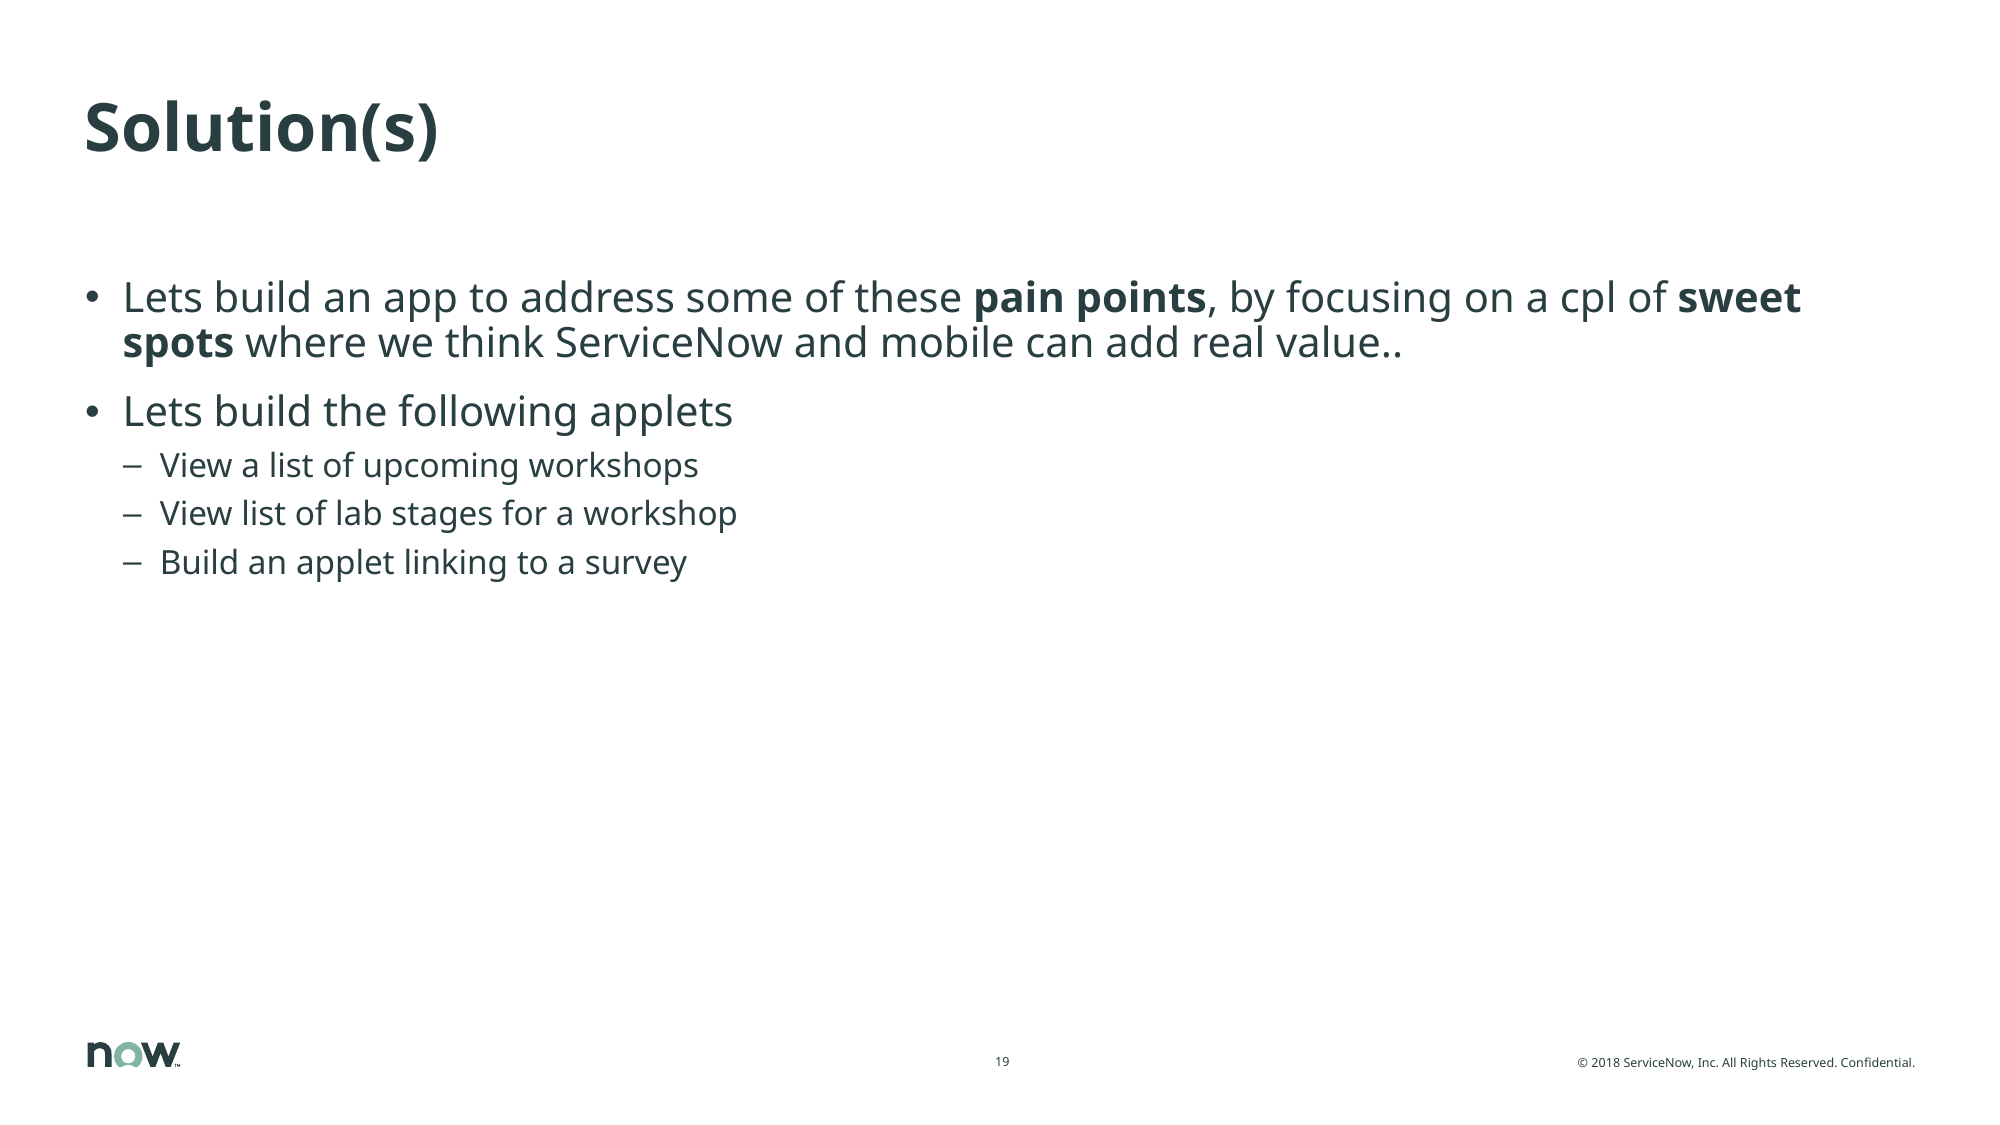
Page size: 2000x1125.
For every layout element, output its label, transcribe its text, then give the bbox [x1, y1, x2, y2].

title Solution(s) [69, 56, 1911, 166]
list Lets build an app to address some of these pain points, by focusing on a cpl of sweet spots where we think ServiceNow and mobile can add real value.. Lets build the following applets View a list of upcoming workshops View list of lab stages for a workshop Build an applet linking to a survey [70, 268, 1910, 1013]
